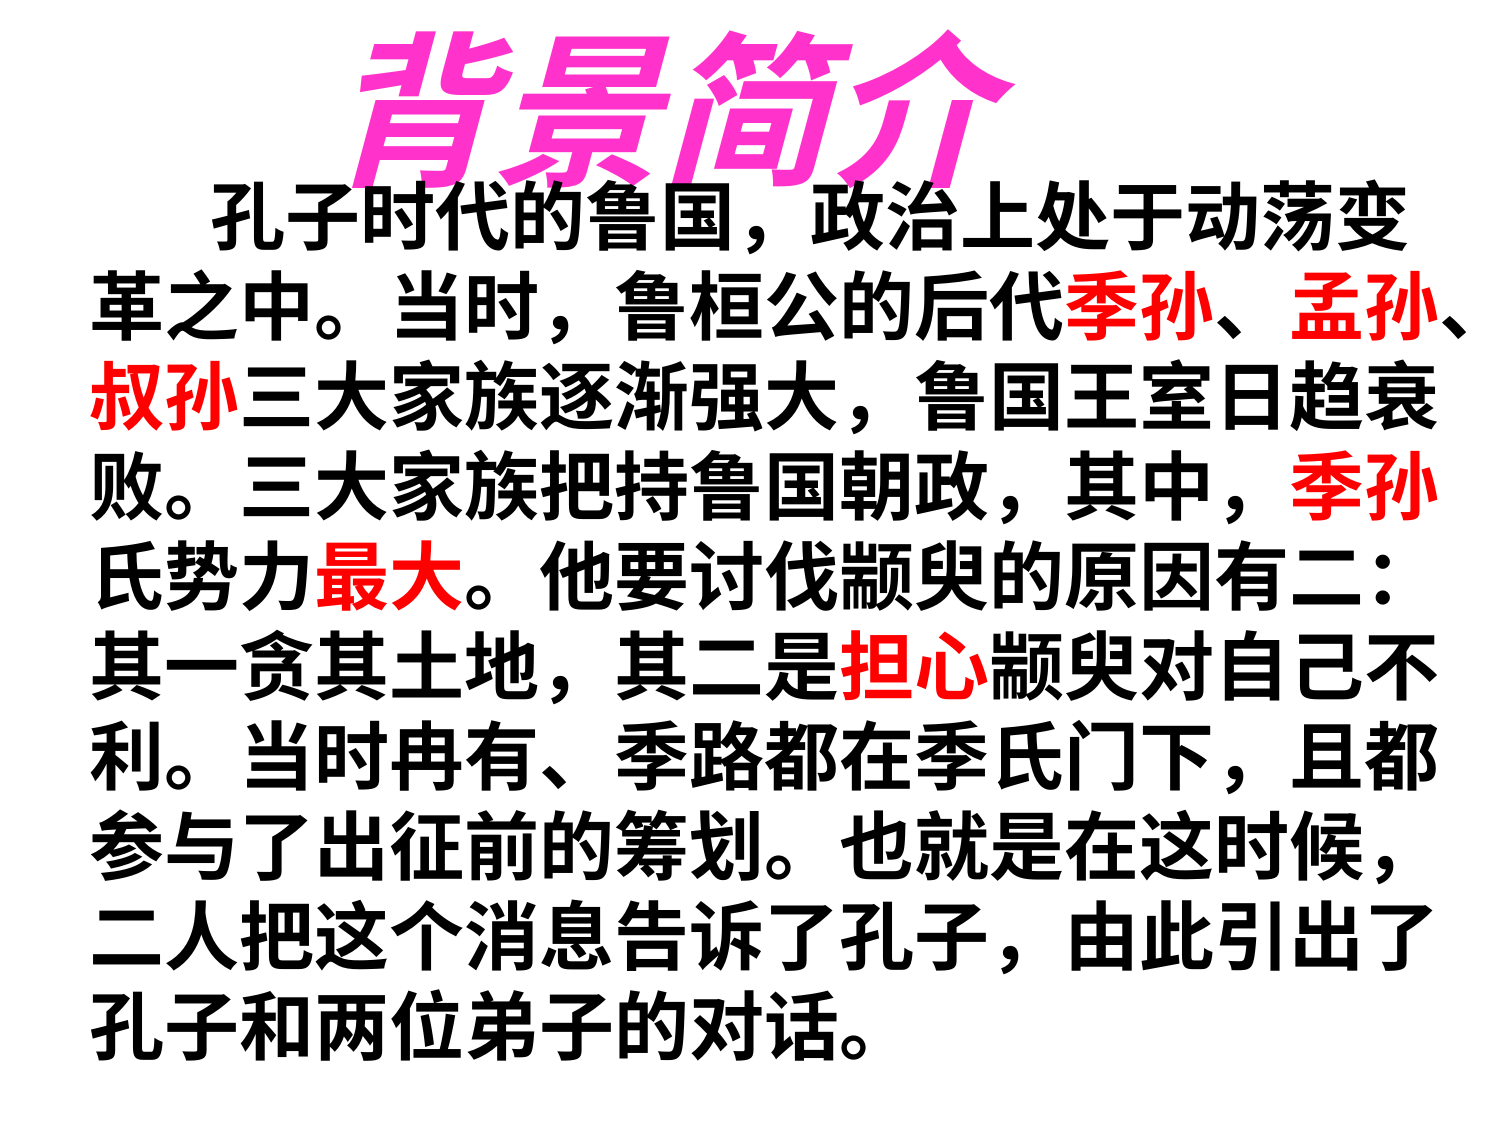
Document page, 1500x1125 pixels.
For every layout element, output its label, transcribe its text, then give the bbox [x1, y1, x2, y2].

text_box 孔子时代的鲁国，政治上处于动荡变革之中。当时，鲁桓公的后代季孙、孟孙、叔孙三大家族逐渐强大，鲁国王室日趋衰败。三大家族把持鲁国朝政，其中，季孙氏势力最大。他要讨伐颛臾的原因有二：其一贪其土地，其二是担心颛臾对自己不利。当时冉有、季路都在季氏门下，且都参与了出征前的筹划。也就是在这时候，二人把这个消息告诉了孔子，由此引出了孔子和两位弟子的对话。 [75, 162, 1463, 1078]
text_box 背景简介 [312, 0, 1113, 162]
